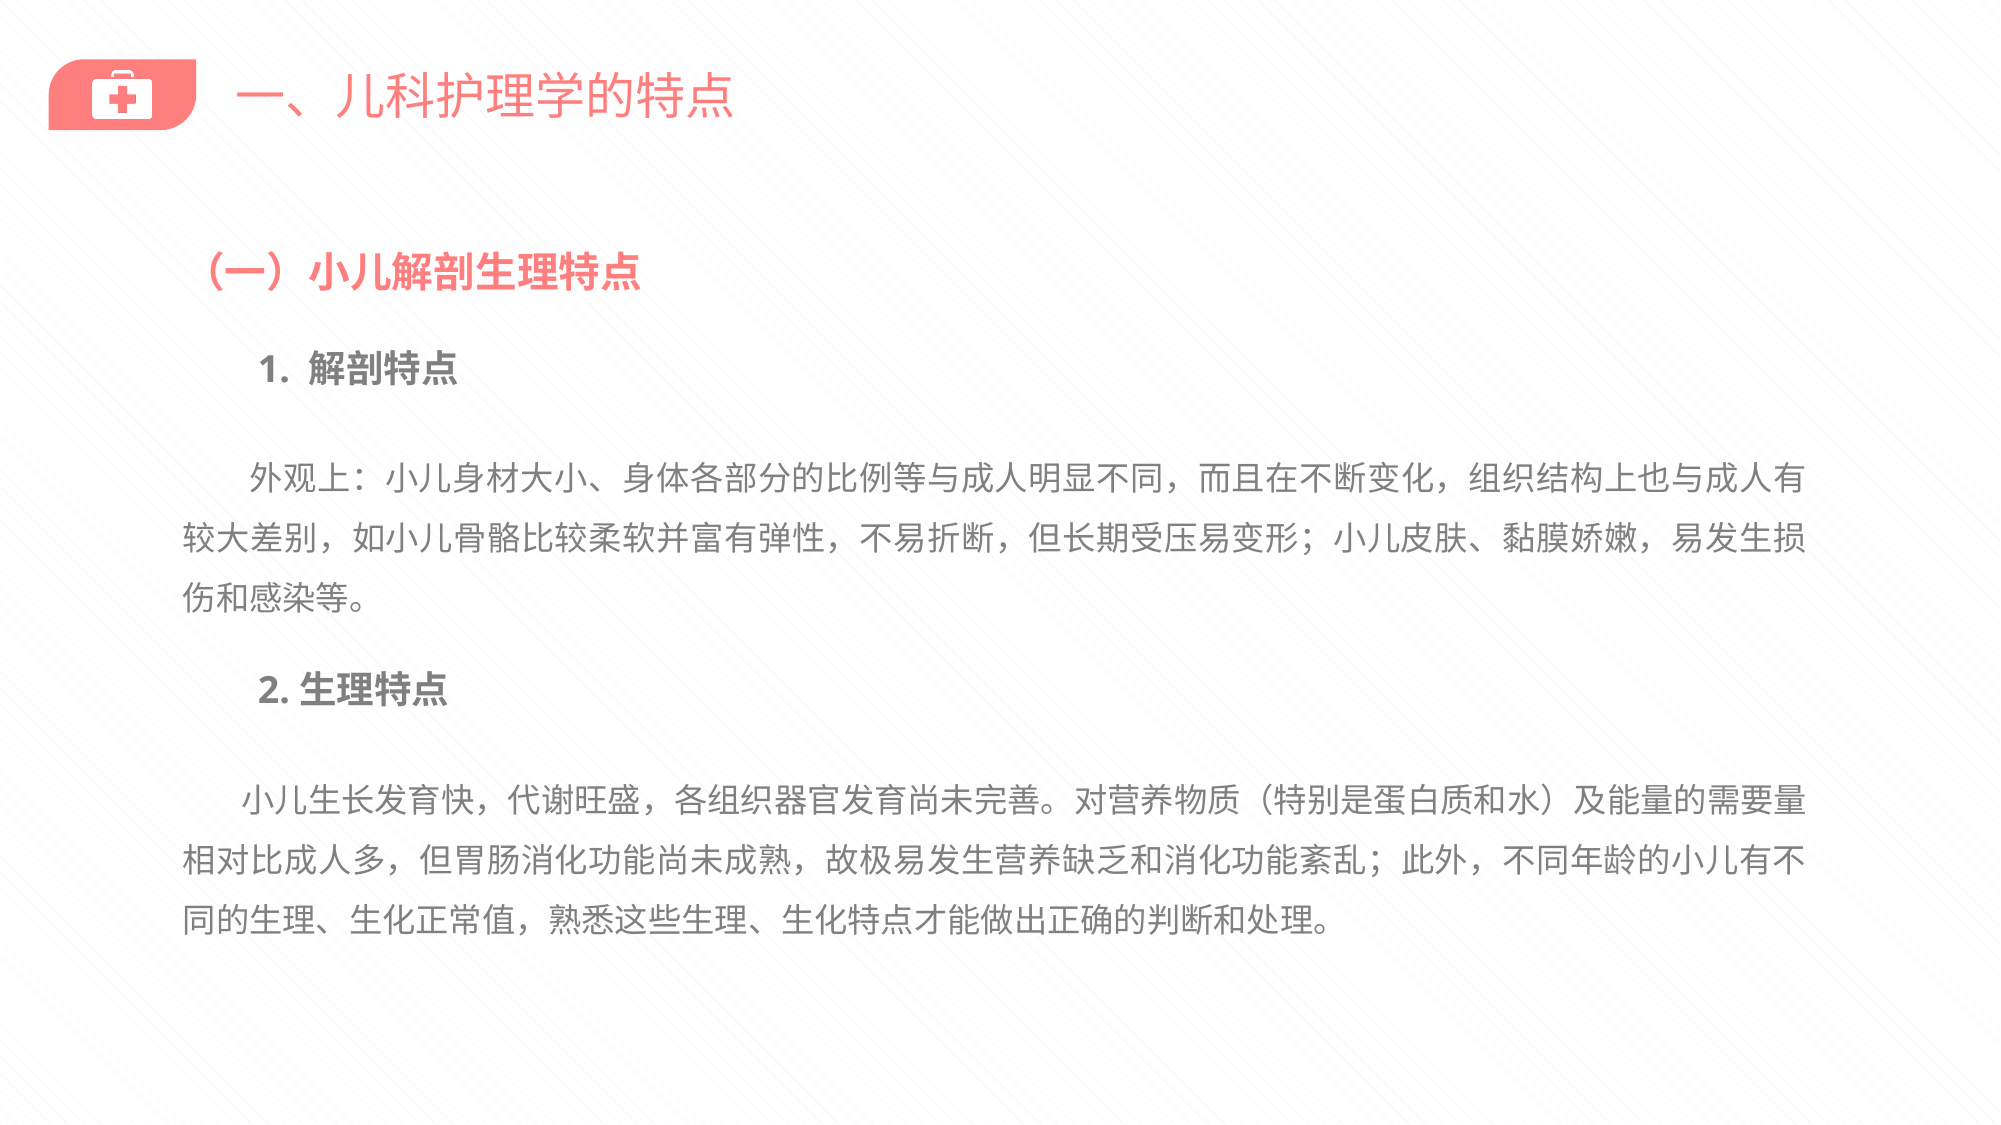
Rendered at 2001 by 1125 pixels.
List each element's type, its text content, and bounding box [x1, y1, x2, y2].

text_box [48, 50, 1934, 139]
text_box 1. 解剖特点 [168, 337, 1822, 397]
text_box 小儿生长发育快，代谢旺盛，各组织器官发育尚未完善。对营养物质（特别是蛋白质和水）及能量的需要量相对比成人多，但胃肠消化功能尚未成熟，故极易发生营养缺乏和消化功能紊乱；此外，不同年龄的小儿有不同的生理、生化正常值，熟悉这些生理、生化特点才能做出正确的判断和处理。 [168, 751, 1822, 946]
text_box （一）小儿解剖生理特点 [168, 238, 1822, 304]
text_box 外观上：小儿身材大小、身体各部分的比例等与成人明显不同，而且在不断变化，组织结构上也与成人有较大差别，如小儿骨骼比较柔软并富有弹性，不易折断，但长期受压易变形；小儿皮肤、黏膜娇嫩，易发生损伤和感染等。 [168, 429, 1822, 625]
text_box 2.生理特点 [168, 658, 1822, 719]
